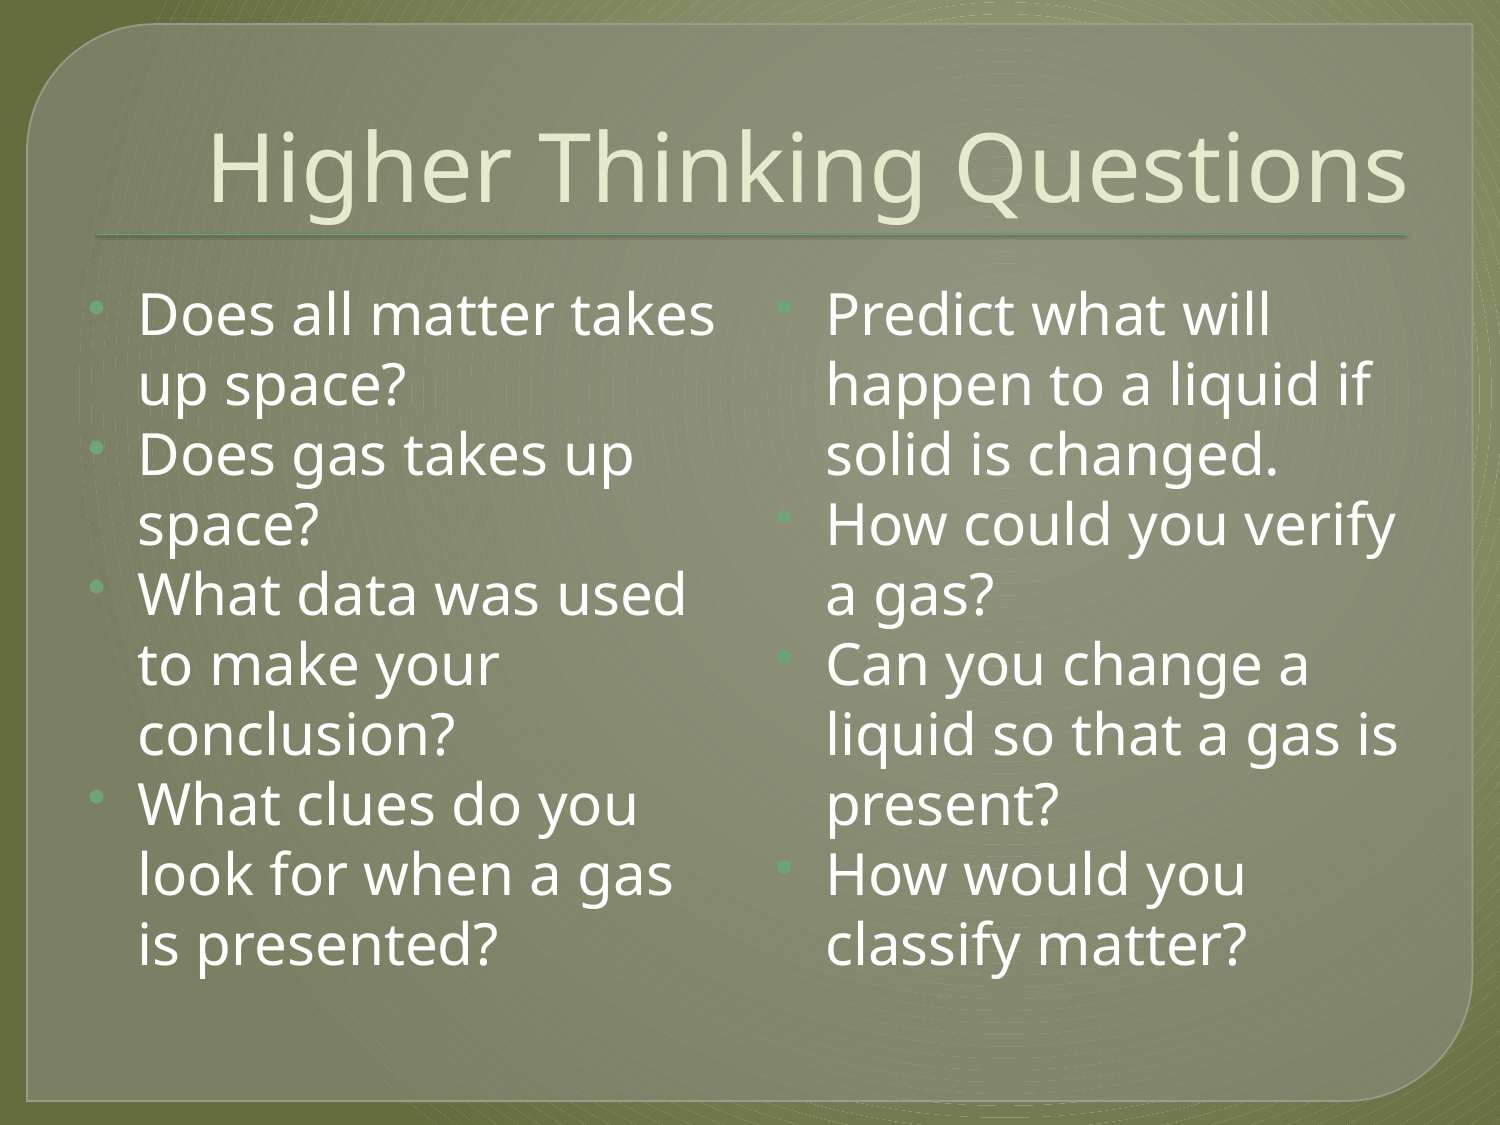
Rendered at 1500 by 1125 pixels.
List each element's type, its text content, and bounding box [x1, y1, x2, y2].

list Does all matter takes up space? Does gas takes up space? What data was used to make your conclusion? What clues do you look for when a gas is presented? [75, 270, 738, 1013]
list Predict what will happen to a liquid if solid is changed. How could you verify a gas? Can you change a liquid so that a gas is present? How would you classify matter? [762, 270, 1425, 1013]
title Higher Thinking Questions [75, 41, 1425, 230]
